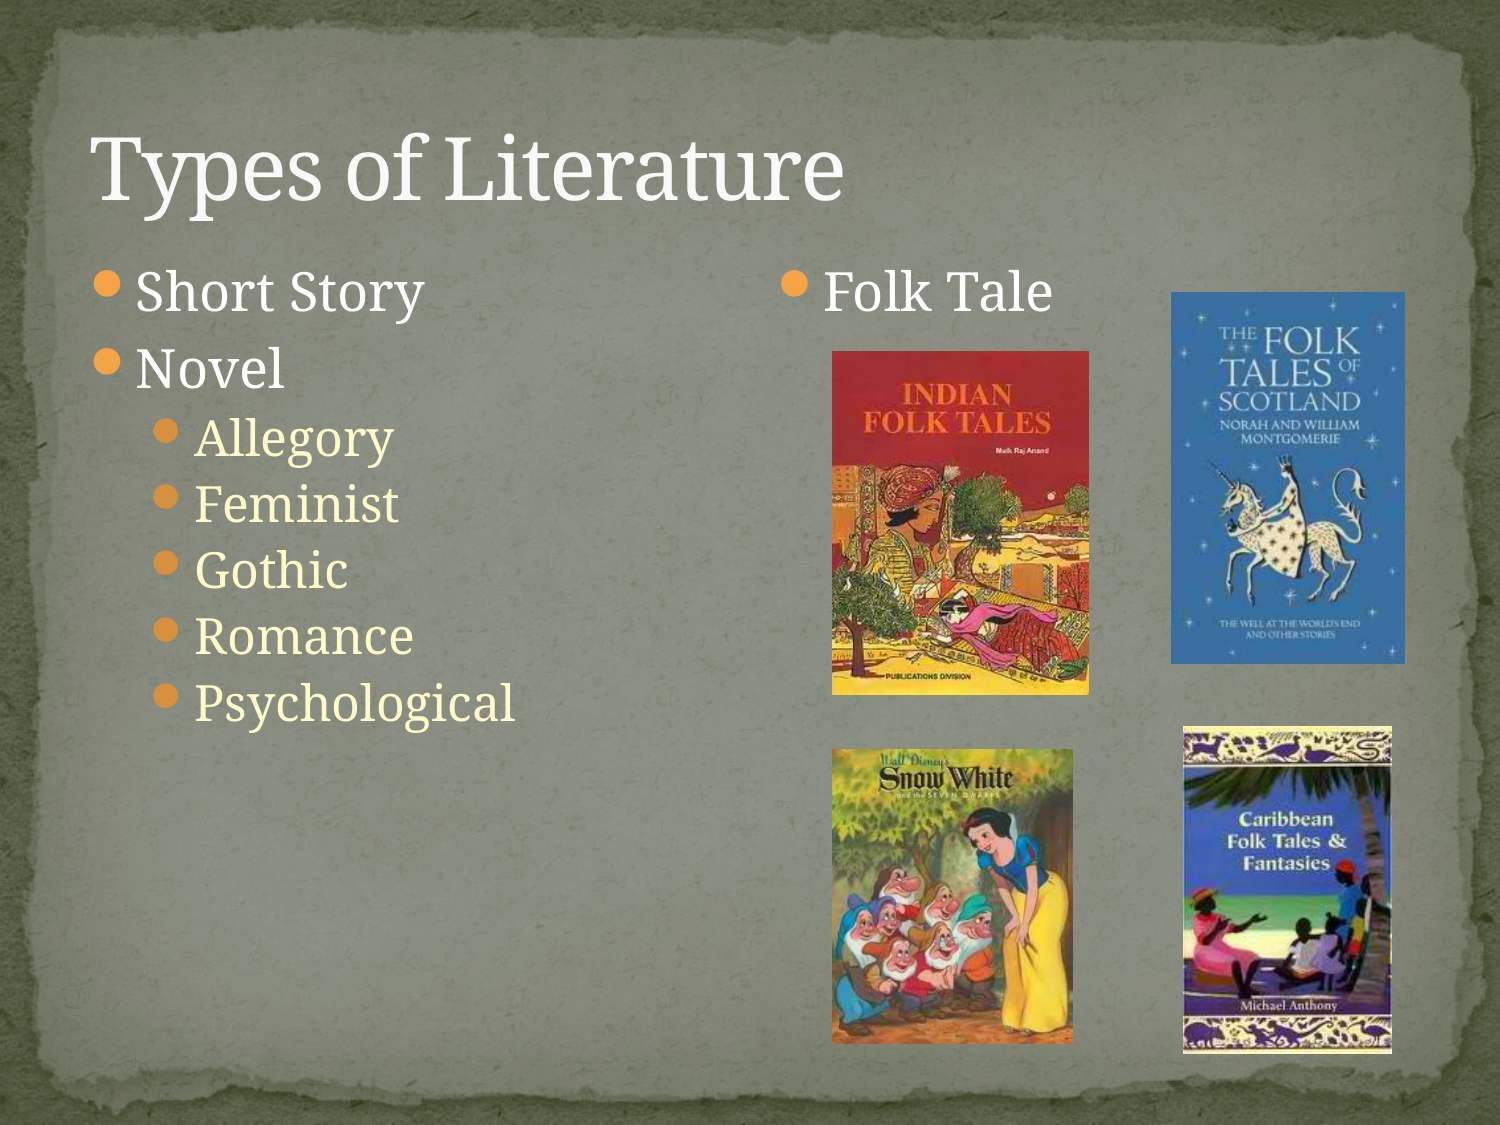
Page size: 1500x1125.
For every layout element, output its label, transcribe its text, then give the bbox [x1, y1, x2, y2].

list Short Story Novel Allegory Feminist Gothic Romance Psychological [75, 249, 741, 1000]
title Types of Literature [74, 24, 1425, 225]
picture [1183, 726, 1392, 1054]
picture [832, 351, 1089, 695]
list Folk Tale [762, 249, 1429, 1000]
picture [832, 749, 1073, 1044]
picture [1171, 292, 1405, 664]
